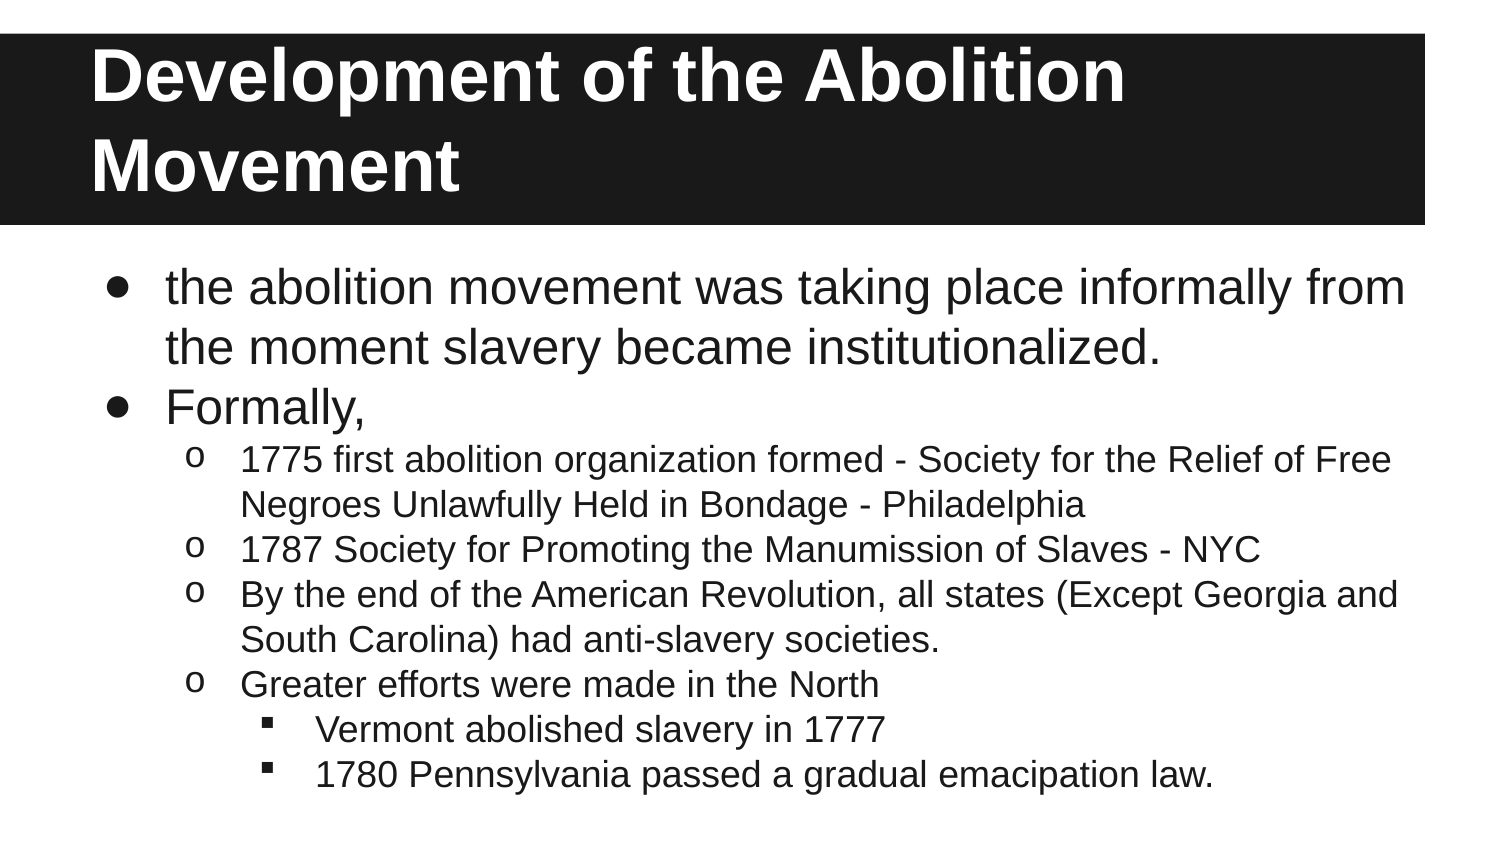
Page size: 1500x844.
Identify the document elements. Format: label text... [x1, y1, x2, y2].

title Development of the Abolition Movement [75, 33, 1425, 221]
list the abolition movement was taking place informally from the moment slavery became institutionalized. Formally, 1775 first abolition organization formed - Society for the Relief of Free Negroes Unlawfully Held in Bondage - Philadelphia 1787 Society for Promoting the Manumission of Slaves - NYC By the end of the American Revolution, all states (Except Georgia and South Carolina) had anti-slavery societies. Greater efforts were made in the North Vermont abolished slavery in 1777 1780 Pennsylvania passed a gradual emacipation law. [75, 239, 1425, 808]
